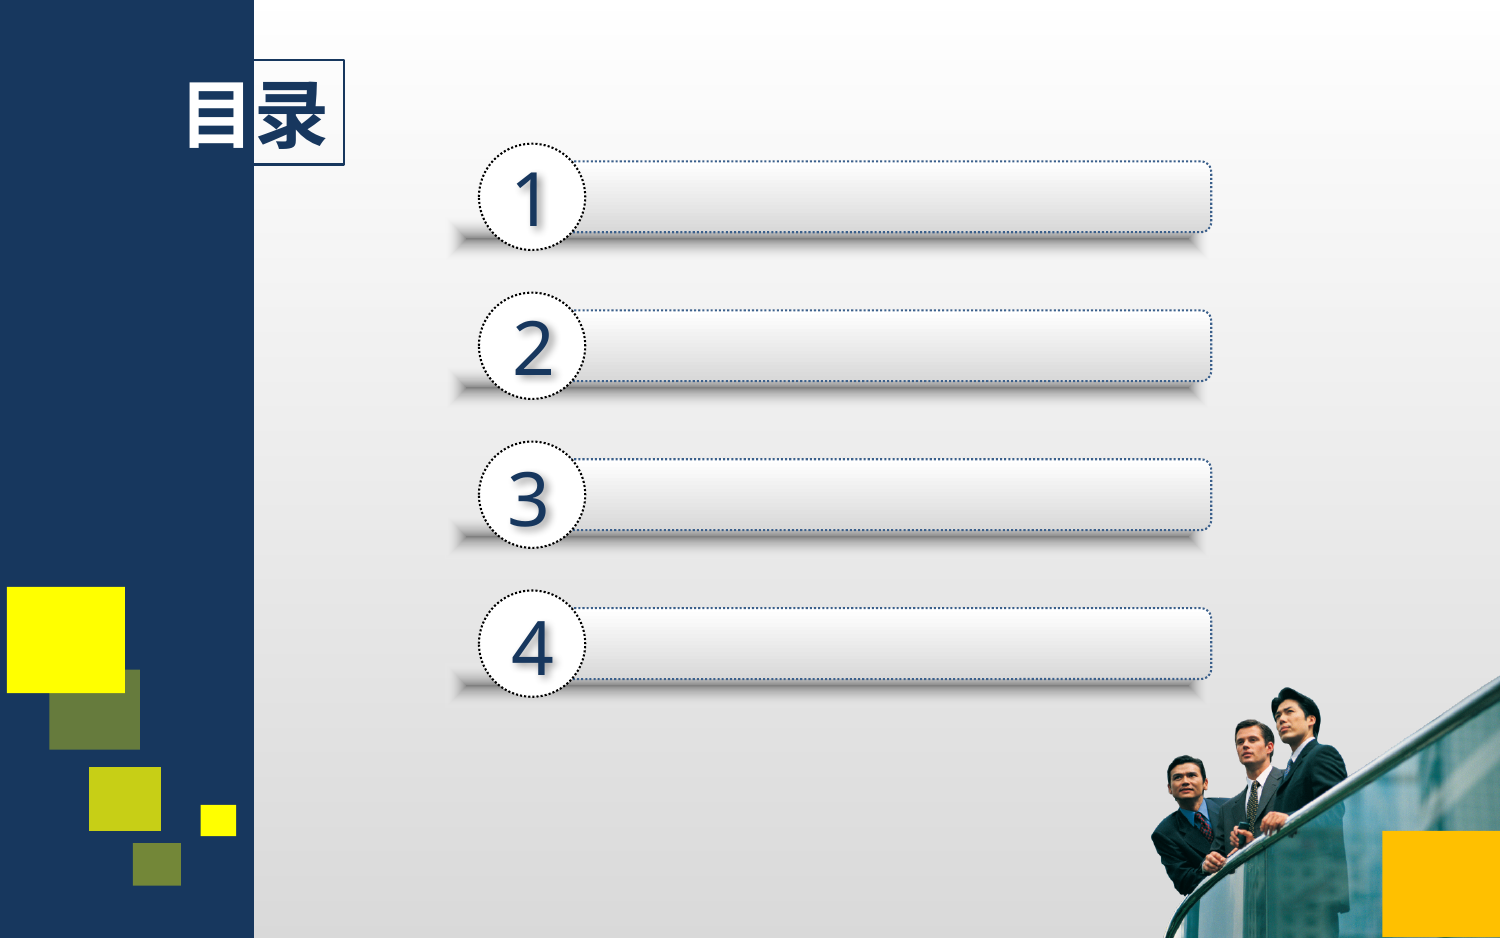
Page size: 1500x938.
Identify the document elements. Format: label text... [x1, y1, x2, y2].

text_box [443, 143, 1212, 262]
text_box [0, 0, 256, 938]
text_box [443, 441, 1212, 560]
text_box [87, 765, 163, 833]
picture [1151, 674, 1500, 938]
text_box [199, 803, 238, 838]
text_box [47, 667, 142, 752]
text_box 目录 [164, 59, 345, 165]
text_box [131, 841, 183, 888]
text_box [5, 585, 127, 695]
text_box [443, 590, 1212, 709]
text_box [443, 292, 1212, 411]
text_box [256, 0, 1500, 938]
